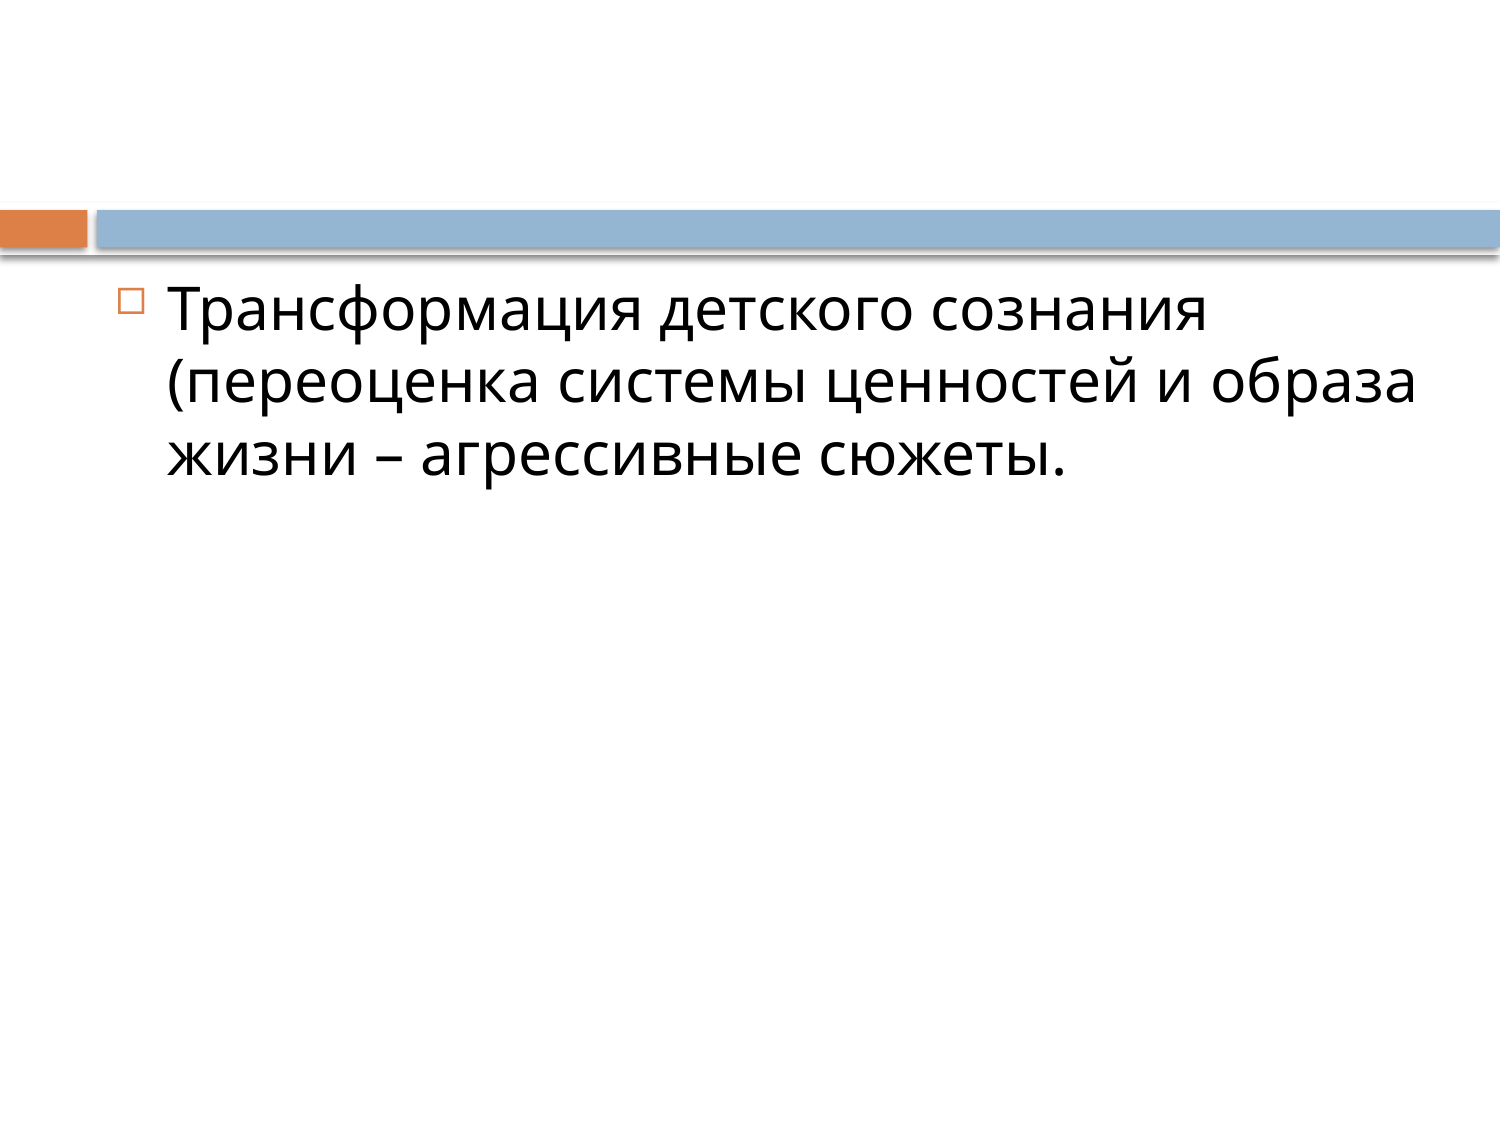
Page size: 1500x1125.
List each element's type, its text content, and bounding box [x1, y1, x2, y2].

list Трансформация детского сознания (переоценка системы ценностей и образа жизни – агрессивные сюжеты. [100, 262, 1438, 1000]
